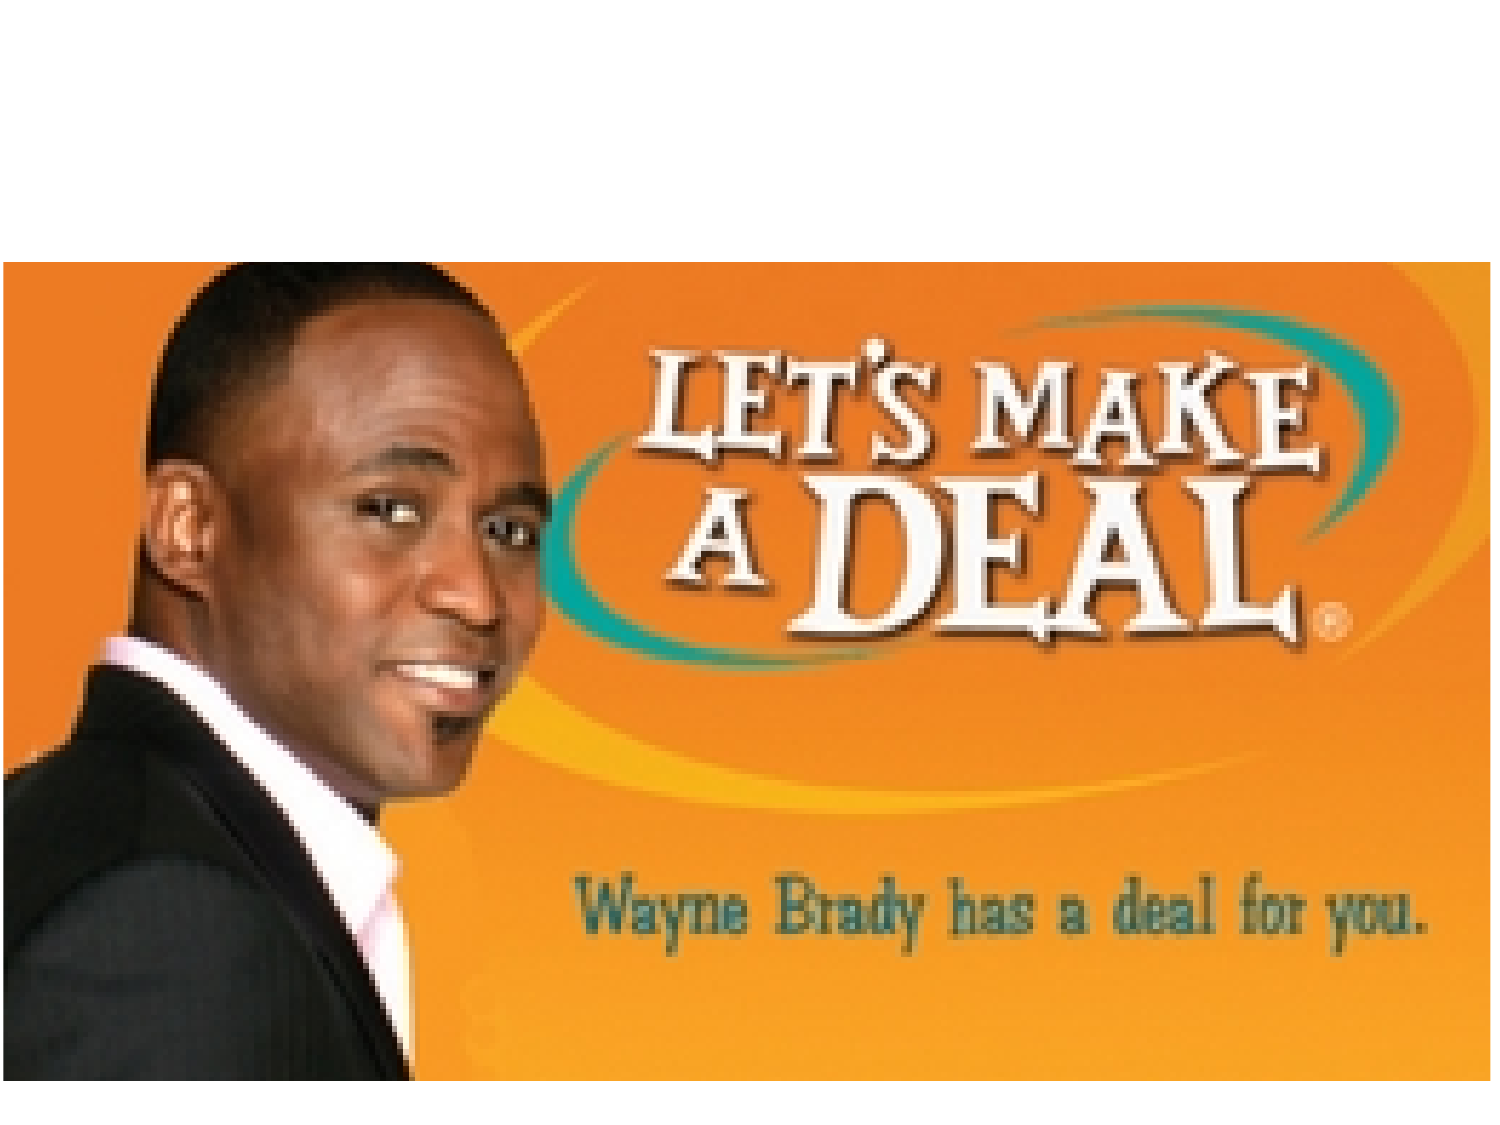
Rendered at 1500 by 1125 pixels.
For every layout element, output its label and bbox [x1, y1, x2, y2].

list [3, 262, 1491, 1081]
